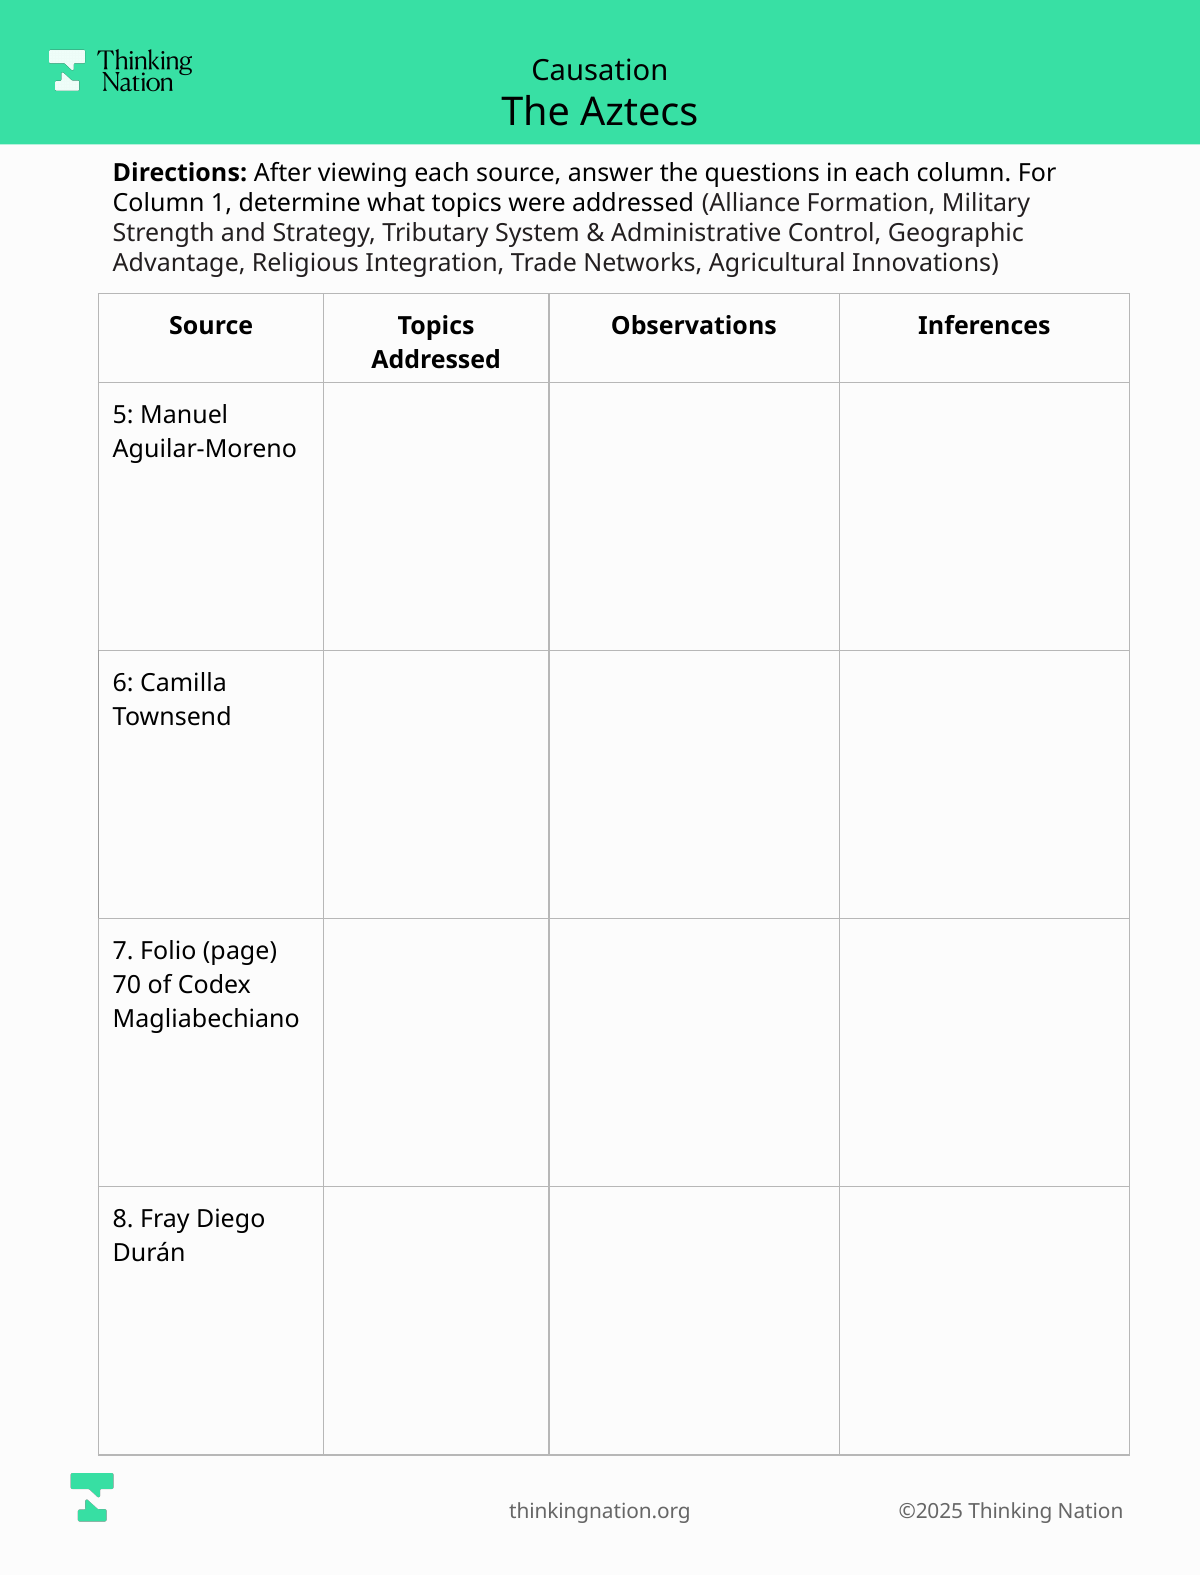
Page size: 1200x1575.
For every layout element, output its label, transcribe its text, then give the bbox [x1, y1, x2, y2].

table_header Topics Addressed [324, 294, 548, 382]
table_cell [840, 1187, 1129, 1454]
text_box Directions: After viewing each source, answer the questions in each column. For Column 1, determine what topics were addressed (Alliance Formation, Military Strength and Strategy, Tributary System & Administrative Control, Geographic Advantage, Religious Integration, Trade Networks, Agricultural Innovations) [98, 142, 1130, 291]
text_box Causation The Aztecs [0, 0, 1200, 145]
picture [58, 1463, 126, 1531]
table_cell [550, 1187, 839, 1454]
picture [33, 35, 197, 104]
table_cell [840, 919, 1129, 1186]
text_box ©2025 Thinking Nation [854, 1483, 1139, 1532]
table_cell [550, 651, 839, 918]
table_header Source [99, 294, 323, 382]
table_cell 8. Fray Diego Durán [99, 1187, 323, 1454]
table_cell [840, 651, 1129, 918]
table_cell [324, 919, 548, 1186]
table_header Observations [550, 294, 839, 382]
table_cell [324, 383, 548, 650]
table_cell [550, 919, 839, 1186]
table_cell [550, 383, 839, 650]
table_cell 7. Folio (page) 70 of Codex Magliabechiano [99, 919, 323, 1186]
table_cell [324, 1187, 548, 1454]
table_cell 5: Manuel Aguilar-Moreno [99, 383, 323, 650]
text_box thinkingnation.org [457, 1483, 742, 1532]
table_cell 6: Camilla Townsend [99, 651, 323, 918]
table_cell [840, 383, 1129, 650]
table_cell [324, 651, 548, 918]
table_header Inferences [840, 294, 1129, 382]
